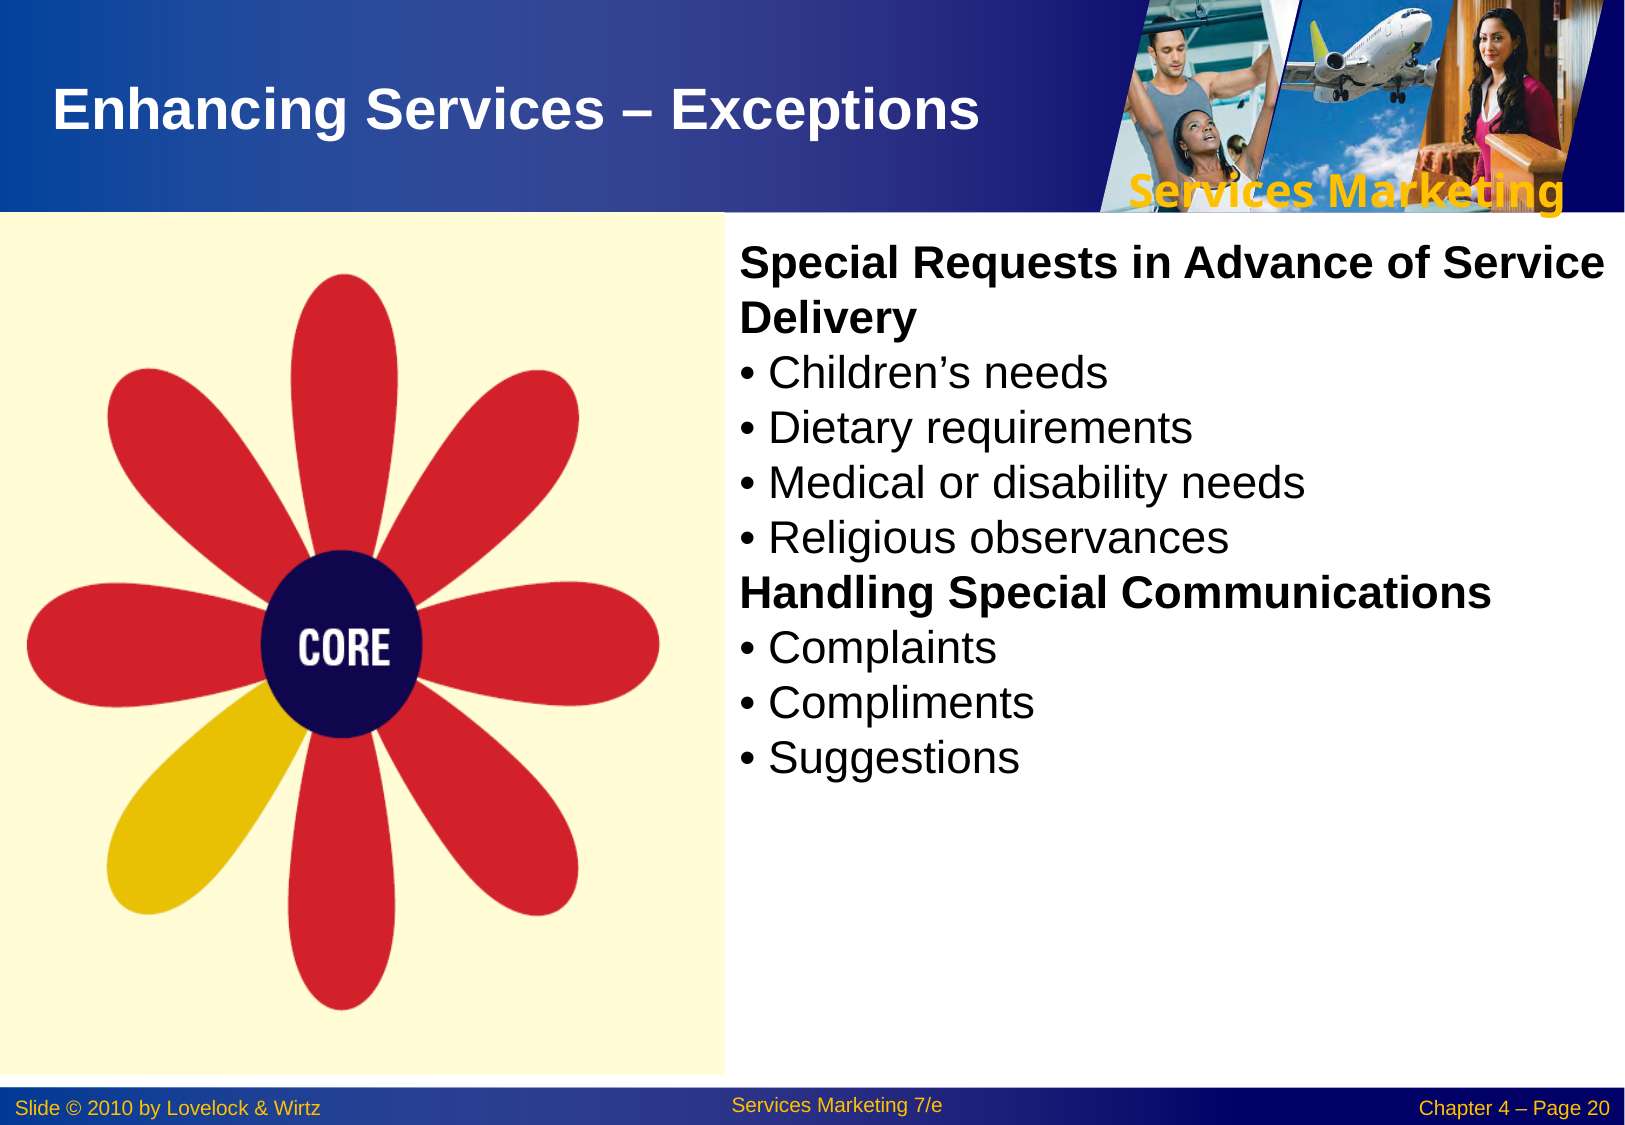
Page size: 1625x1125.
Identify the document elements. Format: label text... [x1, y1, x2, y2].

picture [0, 212, 725, 1076]
picture [1162, 186, 1172, 192]
picture [1100, 0, 1604, 213]
title Enhancing Services – Exceptions [36, 37, 1088, 176]
picture [1546, 187, 1556, 202]
text_box Special Requests in Advance of Service Delivery • Children’s needs • Dietary requirements • Medical or disability needs • Religious observances Handling Special Communications • Complaints • Compliments • Suggestions [729, 224, 1625, 868]
